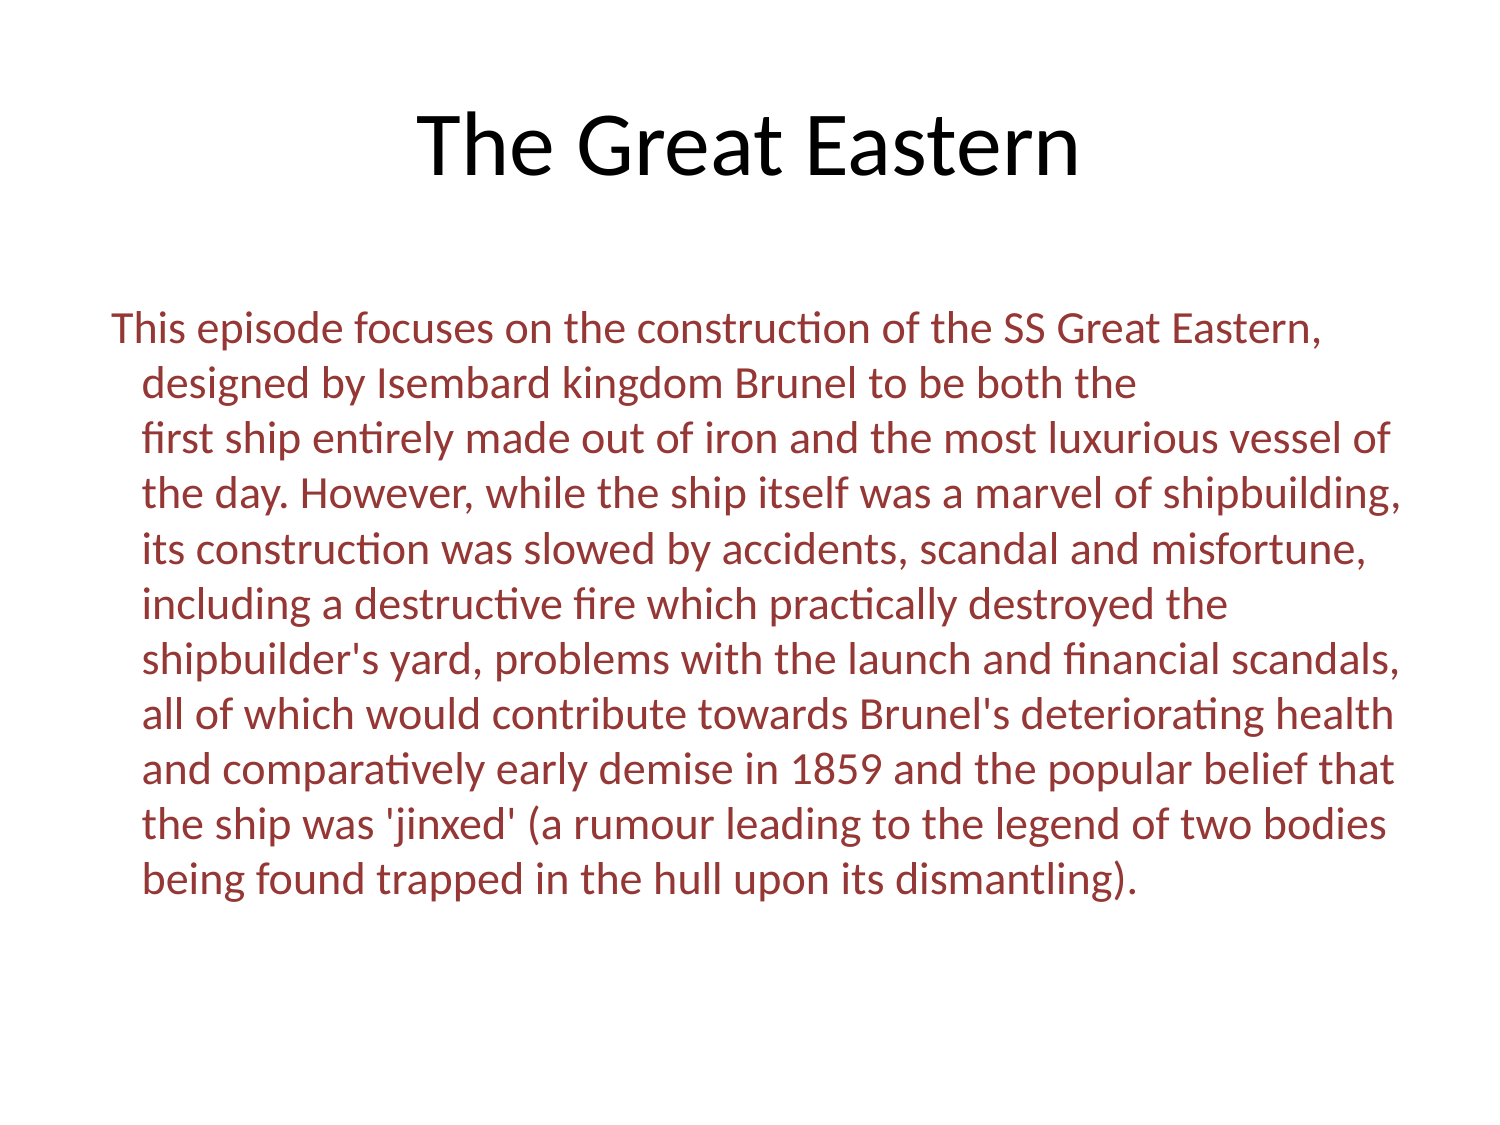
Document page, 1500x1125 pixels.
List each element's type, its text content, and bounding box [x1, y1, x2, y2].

title The Great Eastern [75, 45, 1425, 233]
list This episode focuses on the construction of the SS Great Eastern, designed by Isembard kingdom Brunel to be both the first ship entirely made out of iron and the most luxurious vessel of the day. However, while the ship itself was a marvel of shipbuilding, its construction was slowed by accidents, scandal and misfortune, including a destructive fire which practically destroyed the shipbuilder's yard, problems with the launch and financial scandals, all of which would contribute towards Brunel's deteriorating health and comparatively early demise in 1859 and the popular belief that the ship was 'jinxed' (a rumour leading to the legend of two bodies being found trapped in the hull upon its dismantling). [75, 262, 1425, 1005]
